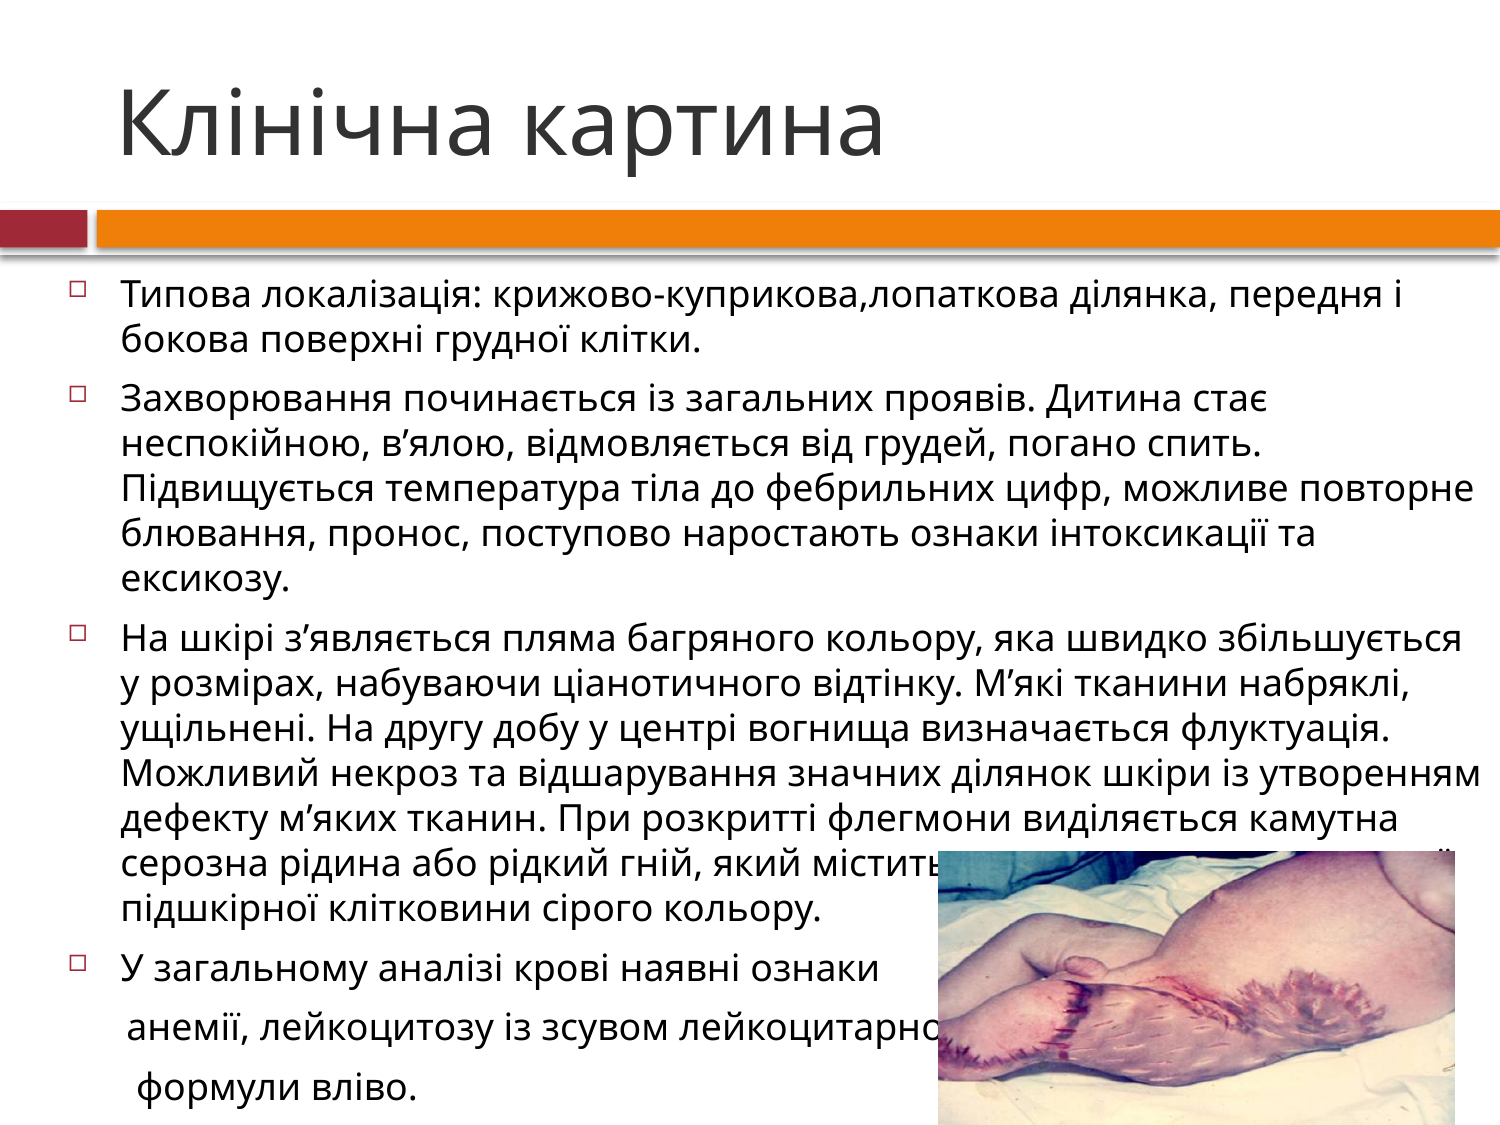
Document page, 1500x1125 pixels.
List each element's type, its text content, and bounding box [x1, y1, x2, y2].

picture [938, 851, 1455, 1125]
title Клінічна картина [100, 37, 1438, 200]
list Типова локалізація: крижово-куприкова,лопаткова ділянка, передня і бокова поверхні грудної клітки. Захворювання починається із загальних проявів. Дитина стає неспокійною, в’ялою, відмовляється від грудей, погано спить. Підвищується температура тіла до фебрильних цифр, можливе повторне блювання, пронос, поступово наростають ознаки інтоксикації та ексикозу. На шкірі з’являється пляма багряного кольору, яка швидко збільшується у розмірах, набуваючи ціанотичного відтінку. М’які тканини набряклі, ущільнені. На другу добу у центрі вогнища визначається флуктуація. Можливий некроз та відшарування значних ділянок шкіри із утворенням дефекту м’яких тканин. При розкритті флегмони виділяється камутна серозна рідина або рідкий гній, який містить шматочки некротизованої підшкірної клітковини сірого кольору. У загальному аналізі крові наявні ознаки анемії, лейкоцитозу із зсувом лейкоцитарної формули вліво. [53, 262, 1500, 1125]
